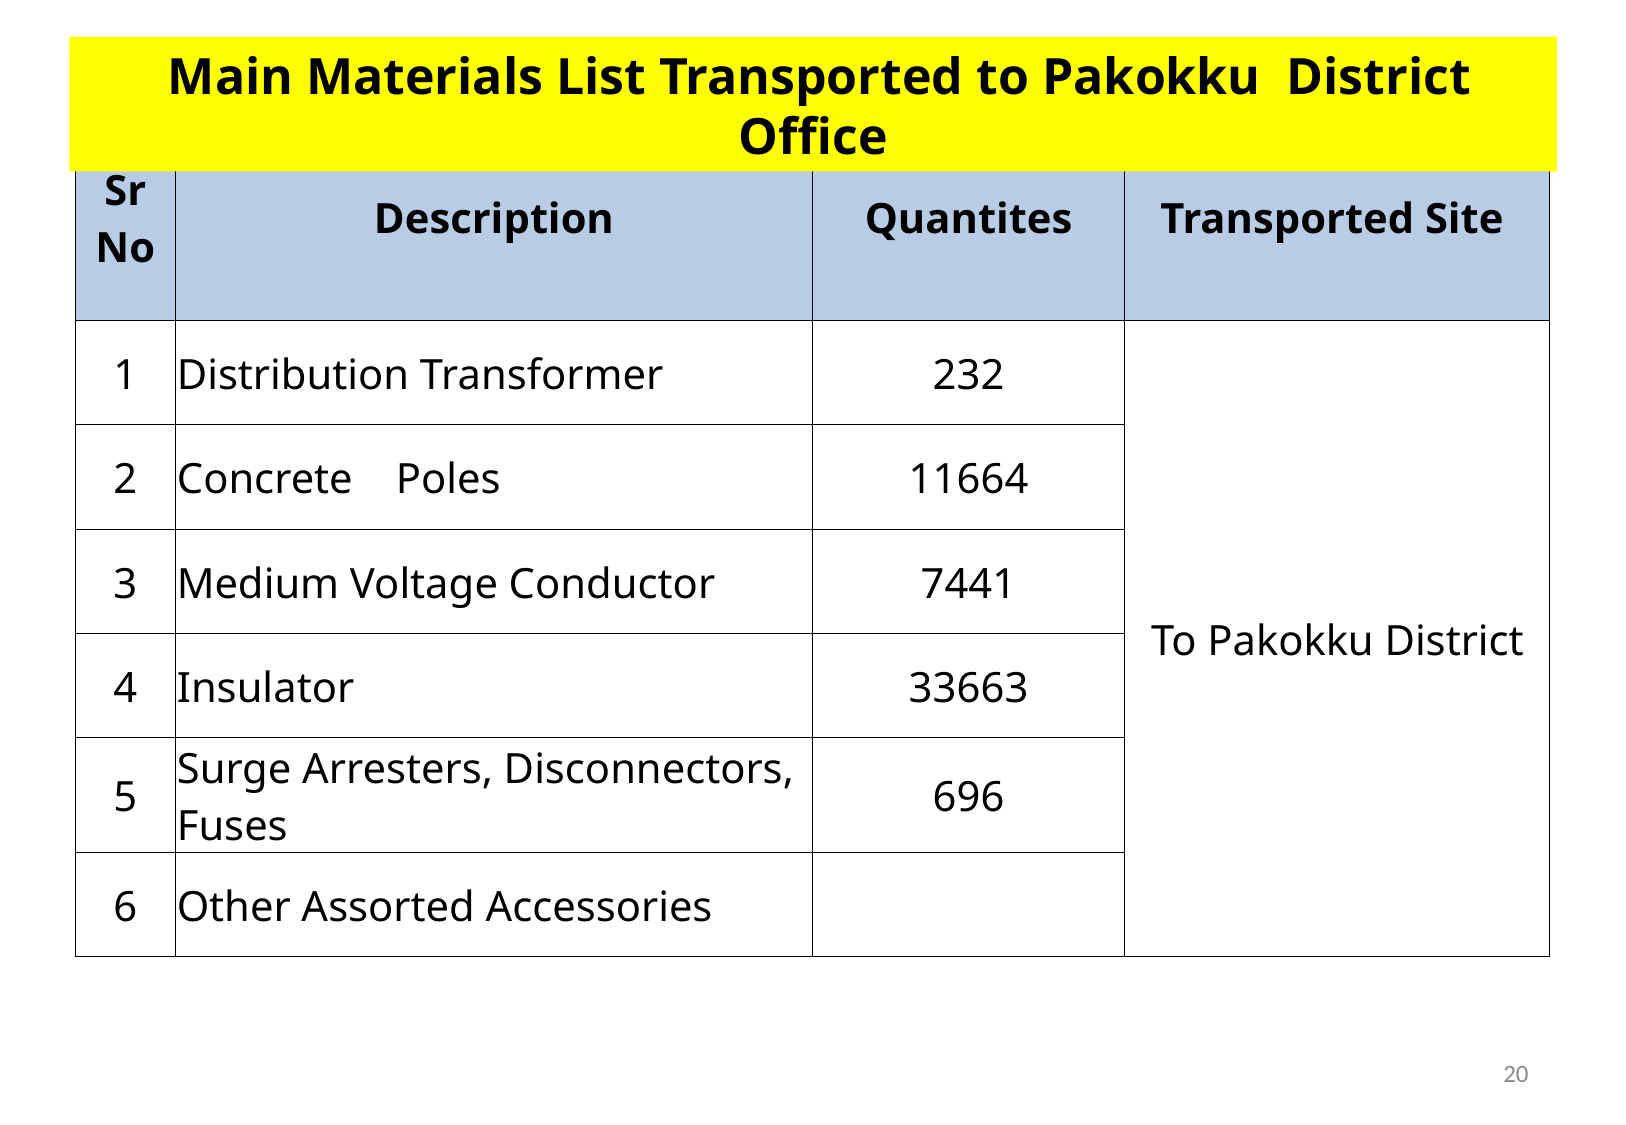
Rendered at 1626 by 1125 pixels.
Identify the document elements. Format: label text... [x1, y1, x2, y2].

table_cell Concrete Poles [176, 425, 812, 529]
table_cell 232 [813, 321, 1124, 424]
table_header Transported Site [1125, 172, 1549, 320]
table_cell 7441 [813, 530, 1124, 633]
table_cell 11664 [813, 425, 1124, 529]
table_cell Distribution Transformer [176, 321, 812, 424]
table_cell 4 [76, 634, 175, 737]
table_cell [813, 853, 1124, 956]
table_cell 1 [76, 321, 175, 424]
text_box Main Materials List Transported to Pakokku District Office [69, 36, 1557, 172]
table_cell Other Assorted Accessories [176, 853, 812, 956]
slide_number 20 [1164, 1042, 1544, 1103]
table_cell Surge Arresters, Disconnectors, Fuses [176, 738, 812, 852]
table_cell Medium Voltage Conductor [176, 530, 812, 633]
table_cell 3 [76, 530, 175, 633]
table_cell 6 [76, 853, 175, 956]
table_cell 5 [76, 738, 175, 852]
table_header Quantites [813, 172, 1124, 320]
table_cell Insulator [176, 634, 812, 737]
table_cell 2 [76, 425, 175, 529]
table_cell 696 [813, 738, 1124, 852]
table_cell To Pakokku District [1125, 321, 1549, 956]
table_cell 33663 [813, 634, 1124, 737]
table_header Sr No [76, 172, 175, 320]
table_header Description [176, 172, 812, 320]
